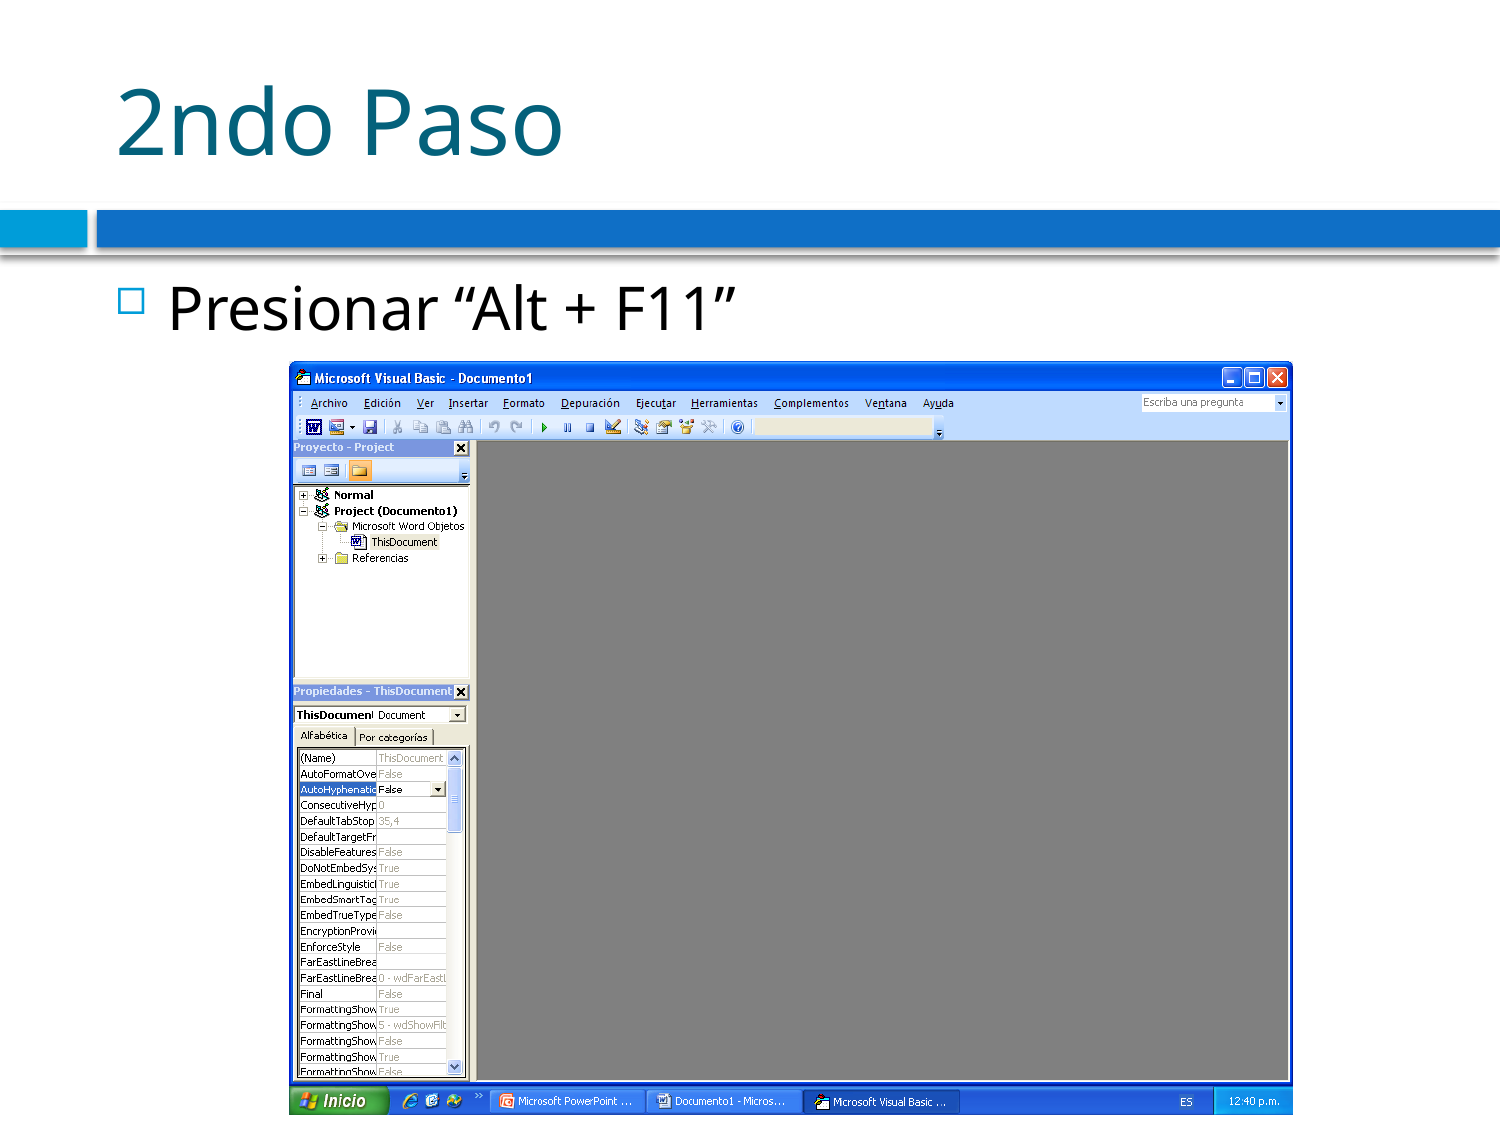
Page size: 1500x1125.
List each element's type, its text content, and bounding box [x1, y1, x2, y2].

list Presionar “Alt + F11” [100, 262, 1438, 1000]
title 2ndo Paso [100, 37, 1438, 200]
picture [288, 361, 1294, 1115]
